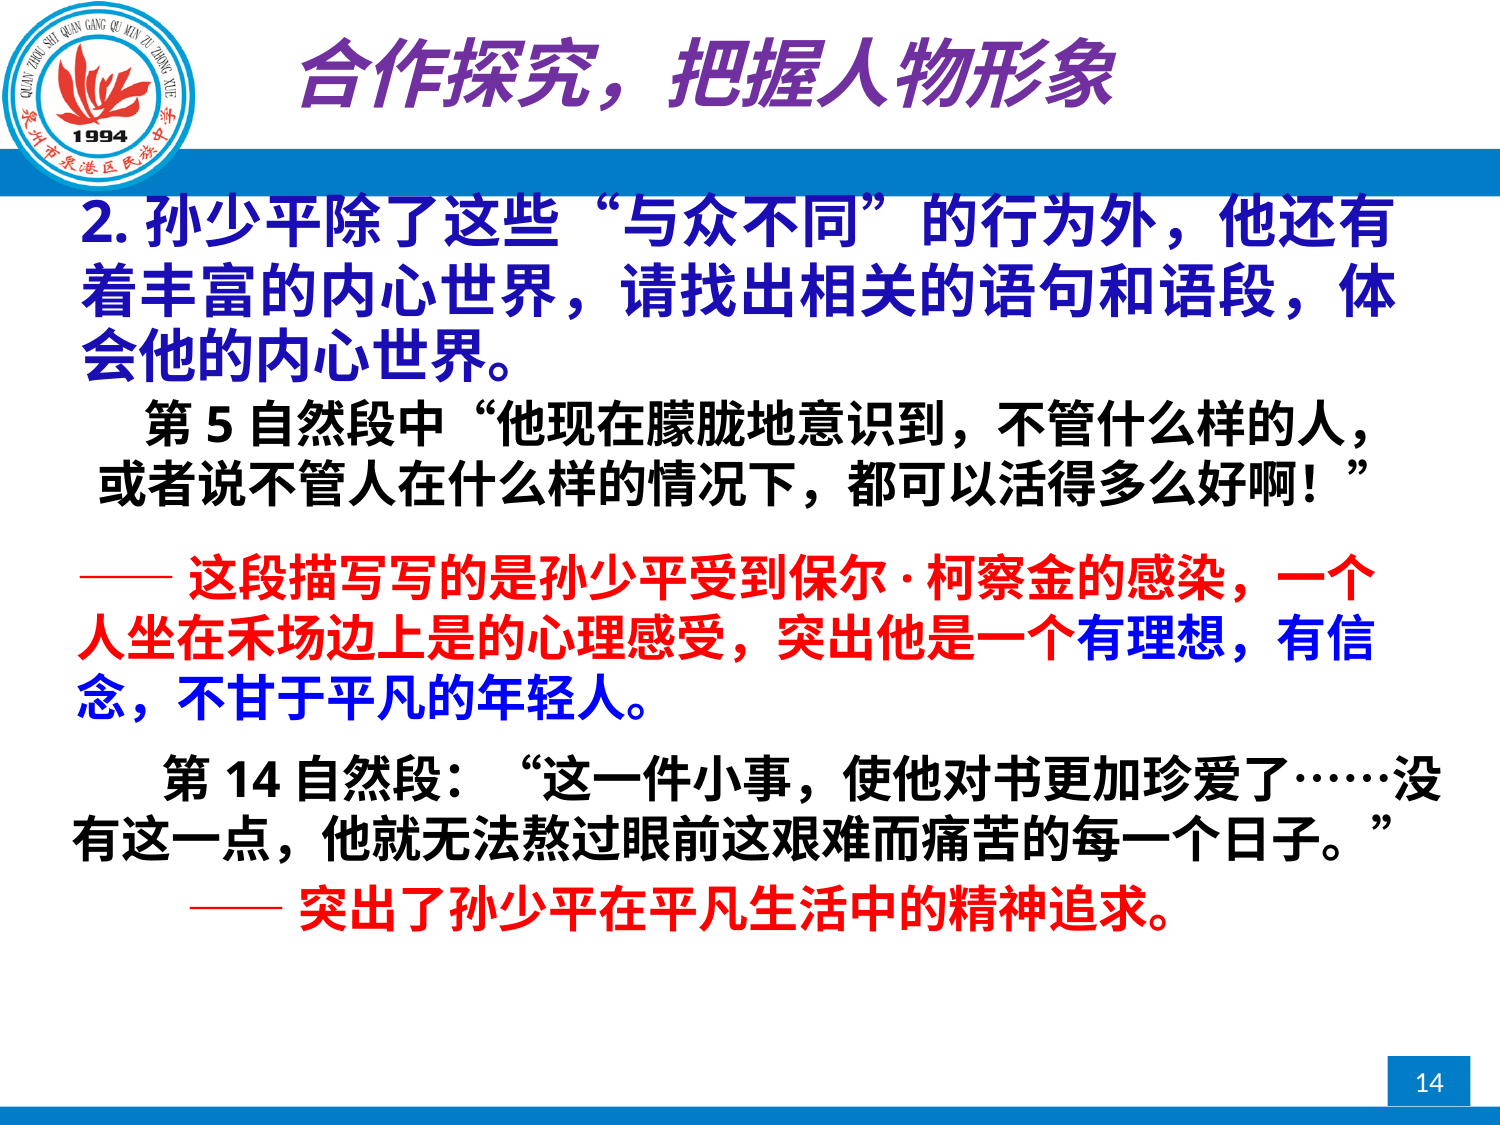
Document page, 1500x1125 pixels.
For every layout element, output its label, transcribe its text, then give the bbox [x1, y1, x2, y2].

list 第5自然段中“他现在朦胧地意识到，不管什么样的人，或者说不管人在什么样的情况下，都可以活得多么好啊！” [26, 385, 1445, 575]
text_box ——这段描写写的是孙少平受到保尔·柯察金的感染，一个人坐在禾场边上是的心理感受，突出他是一个有理想，有信念，不甘于平凡的年轻人。 [5, 538, 1405, 739]
title 2.孙少平除了这些“与众不同”的行为外，他还有着丰富的内心世界，请找出相关的语句和语段，体会他的内心世界。 [64, 160, 1412, 385]
picture [110, 1, 195, 79]
picture [2, 107, 64, 191]
picture [174, 114, 195, 160]
text_box 第14自然段：“这一件小事，使他对书更加珍爱了……没有这一点，他就无法熬过眼前这艰难而痛苦的每一个日子。” [0, 739, 1471, 929]
picture [15, 14, 181, 170]
picture [9, 6, 189, 178]
picture [2, 1, 88, 86]
text_box ——突出了孙少平在平凡生活中的精神追求。 [126, 869, 1273, 988]
text_box 合作探究，把握人物形象 [274, 19, 1196, 124]
